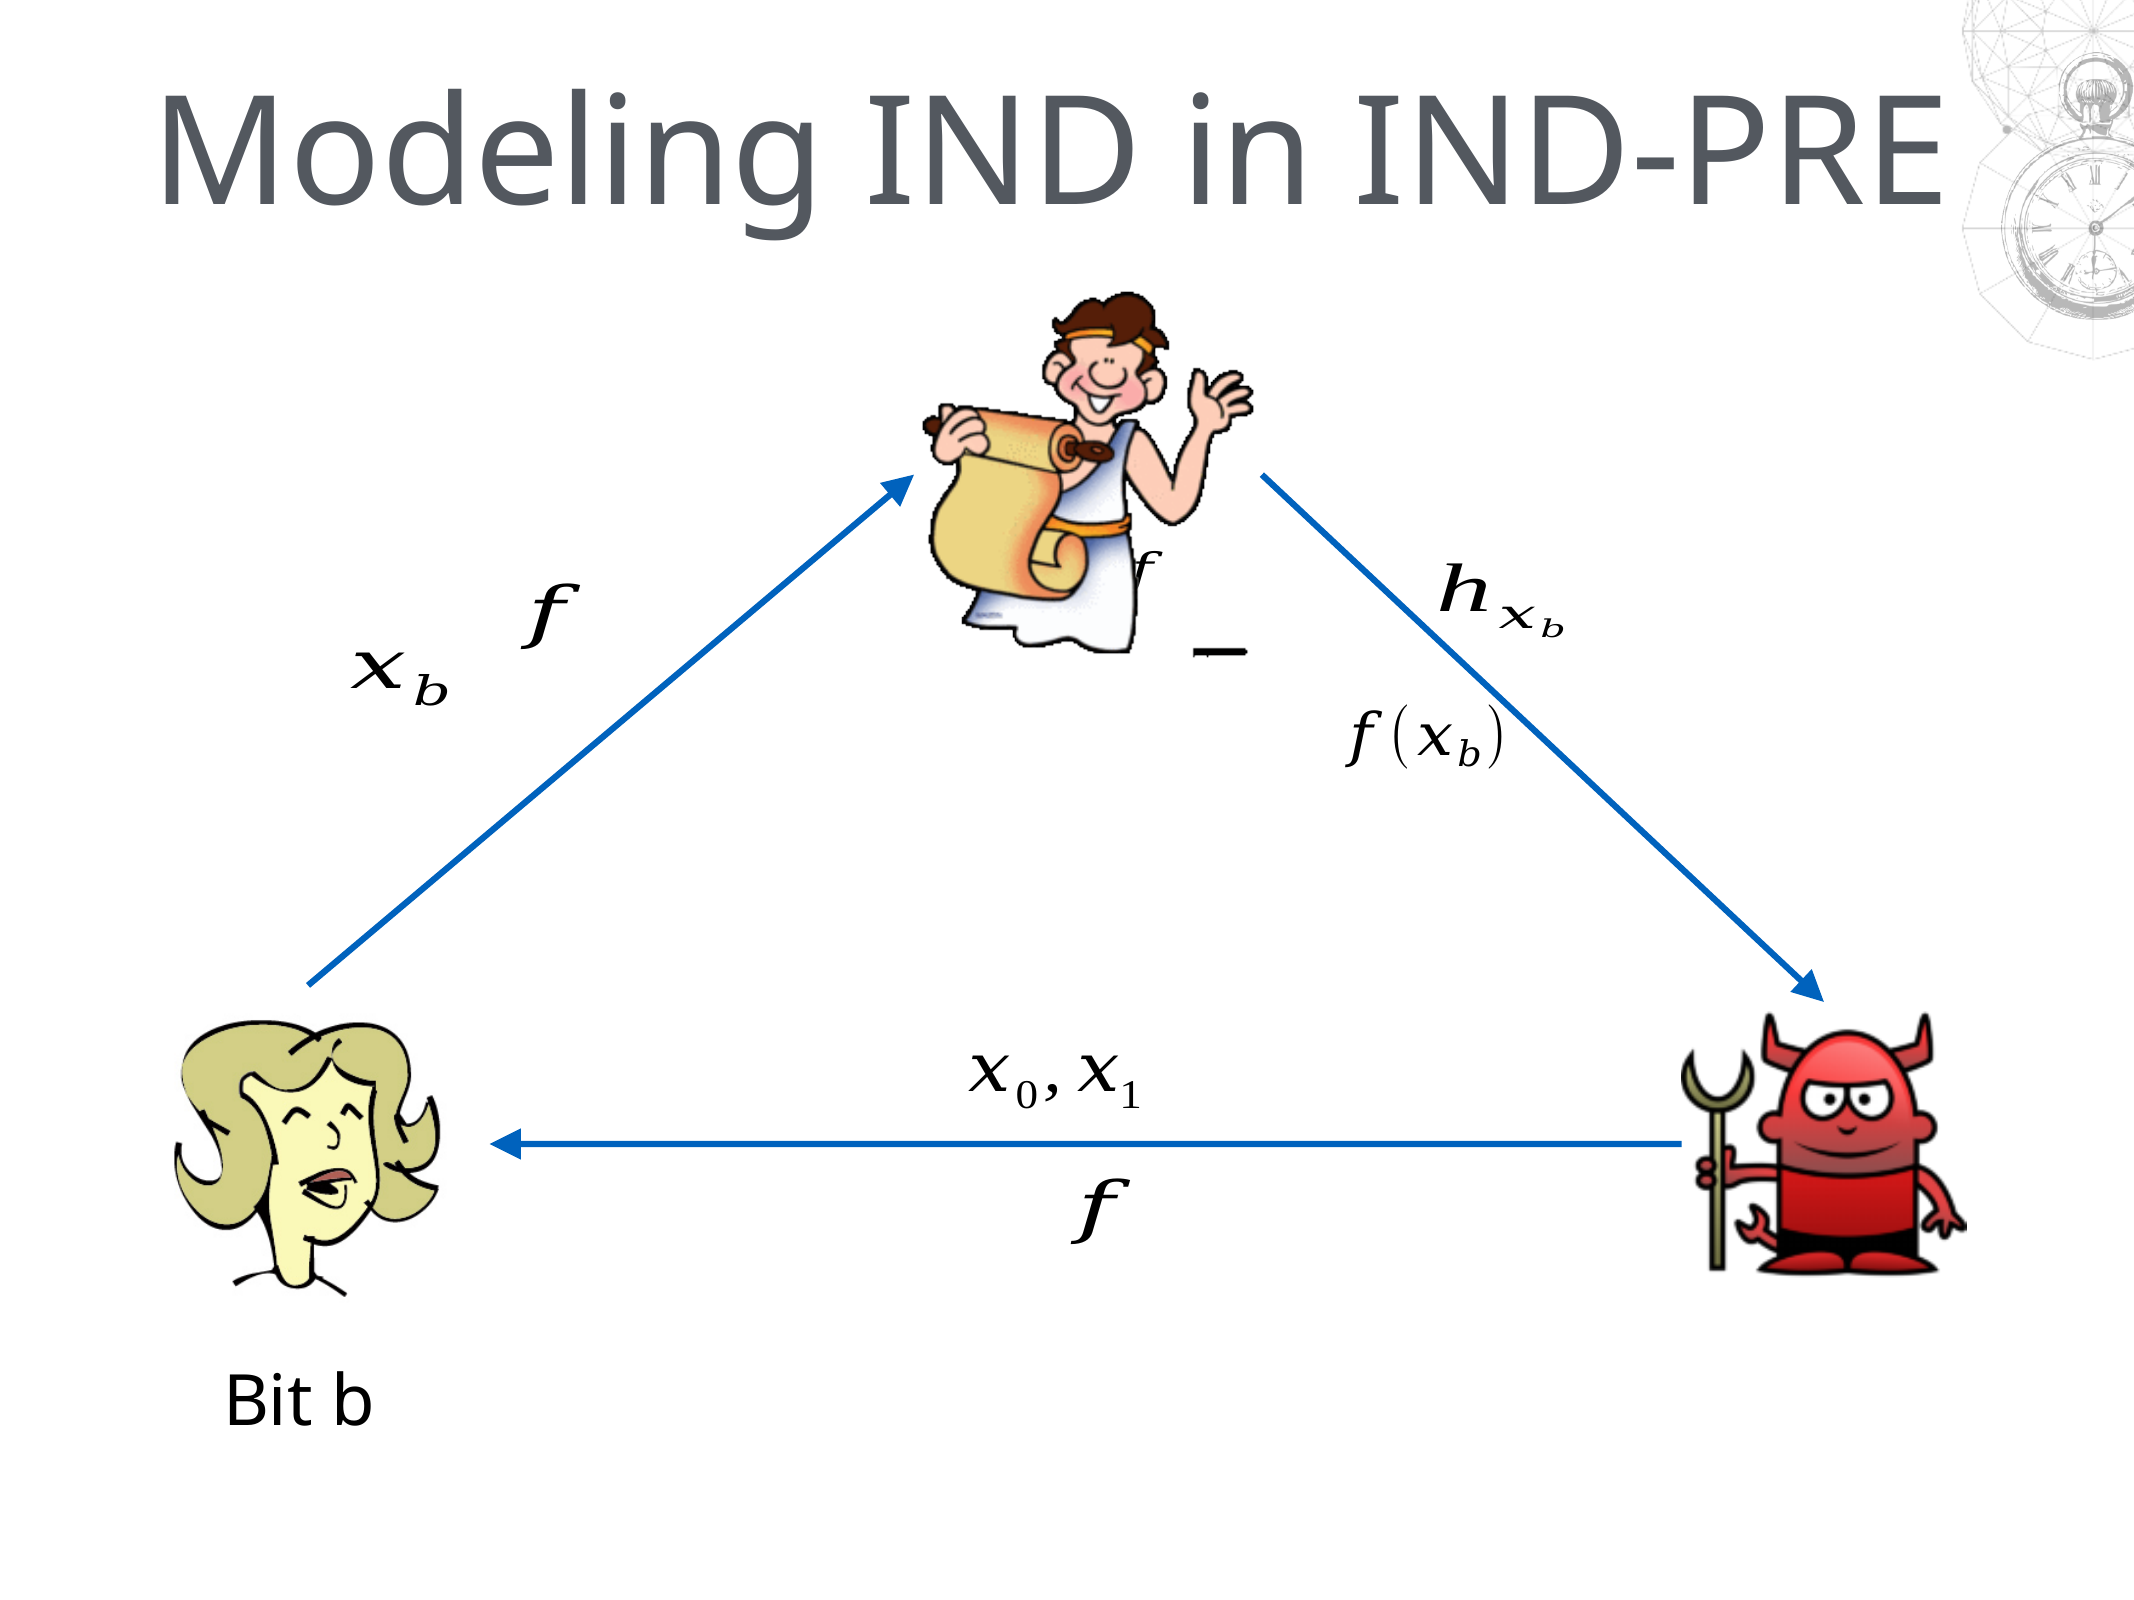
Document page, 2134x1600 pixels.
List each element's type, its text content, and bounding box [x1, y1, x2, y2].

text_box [126, 285, 1967, 1452]
text_box Modeling IND in IND-PRE [126, 0, 1977, 322]
